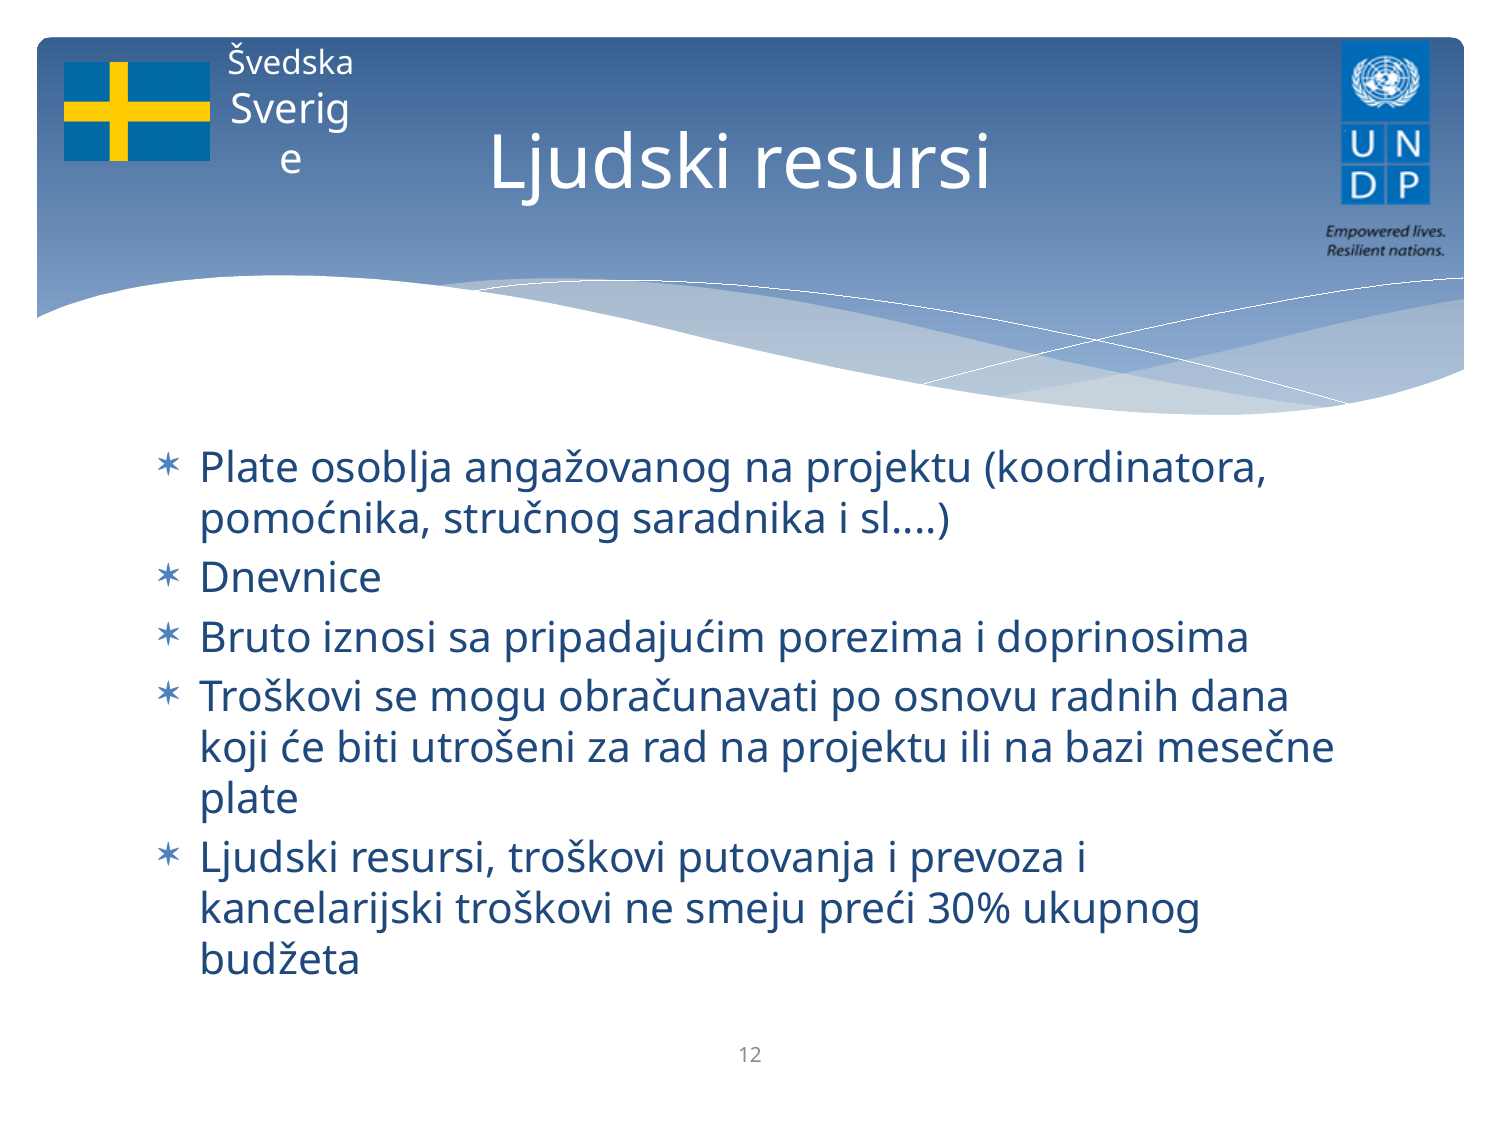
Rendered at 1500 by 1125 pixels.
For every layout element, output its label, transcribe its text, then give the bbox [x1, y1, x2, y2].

slide_number 12 [654, 1025, 846, 1086]
picture [1326, 41, 1449, 281]
picture [64, 62, 210, 162]
title Ljudski resursi [75, 55, 1320, 261]
list Plate osoblja angažovanog na projektu (koordinatora, pomoćnika, stručnog saradnika i sl....) Dnevnice Bruto iznosi sa pripadajućim porezima i doprinosima Troškovi se mogu obračunavati po osnovu radnih dana koji će biti utrošeni za rad na projektu ili na bazi mesečne plate Ljudski resursi, troškovi putovanja i prevoza i kancelarijski troškovi ne smeju preći 30% ukupnog budžeta [143, 432, 1359, 999]
text_box Švedska Sverige [210, 61, 378, 162]
